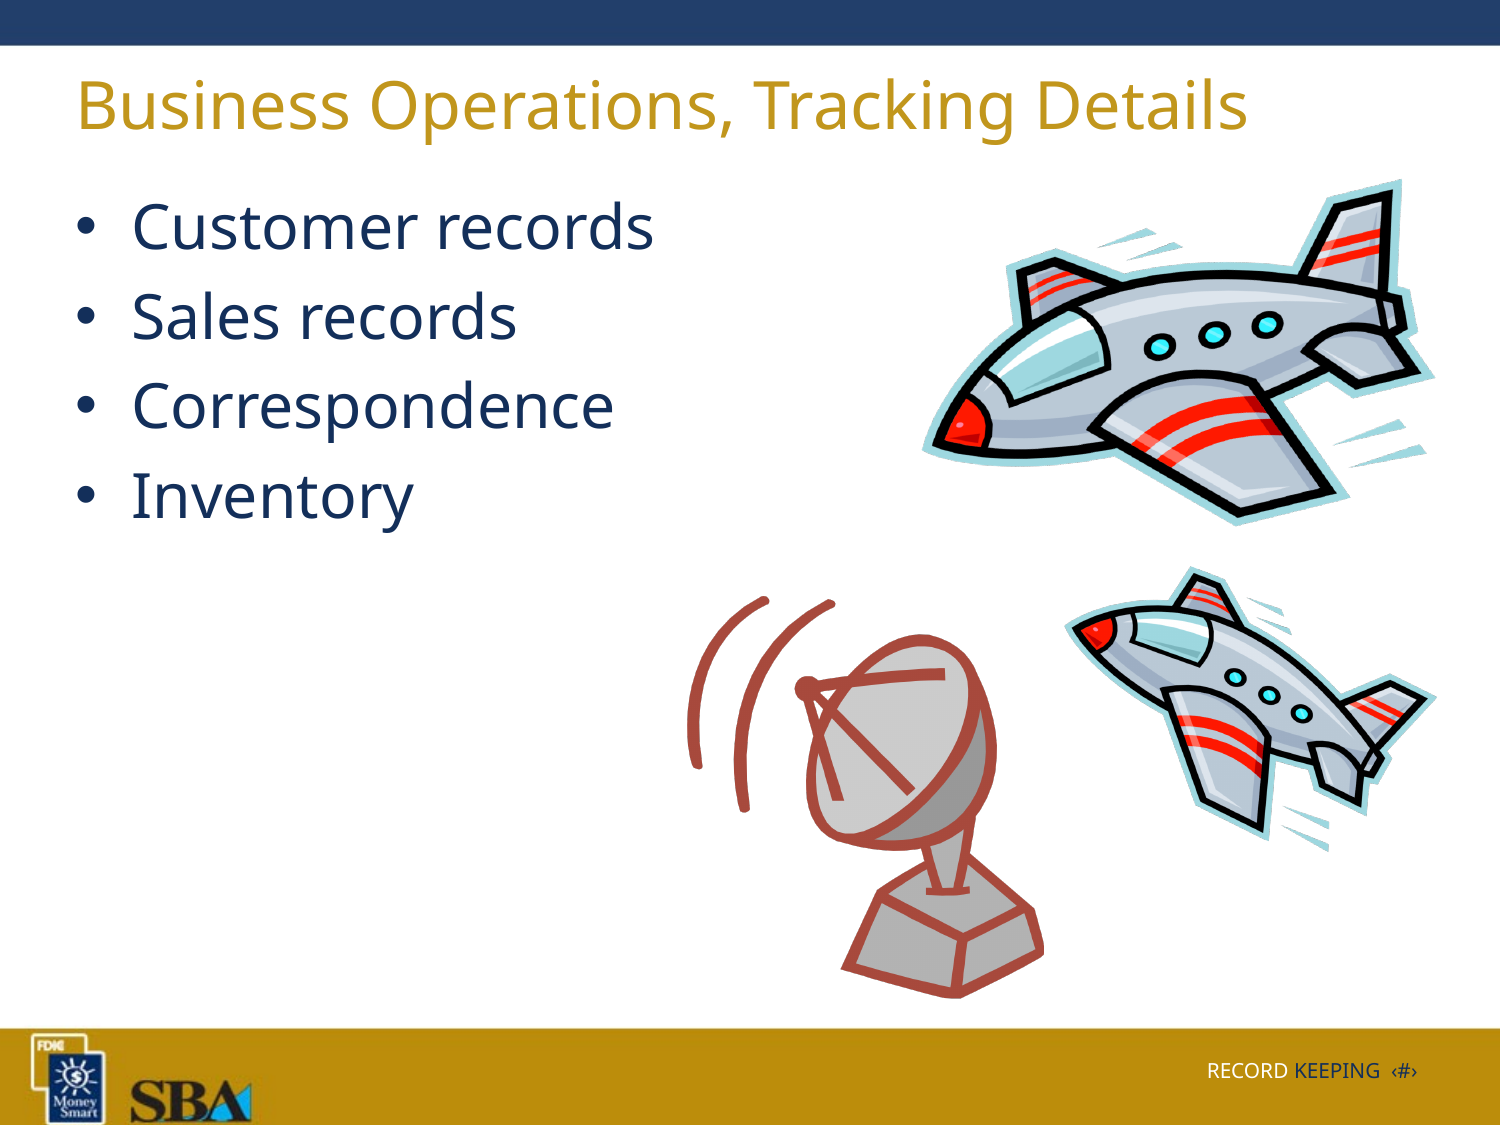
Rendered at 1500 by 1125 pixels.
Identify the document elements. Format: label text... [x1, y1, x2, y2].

title Business Operations, Tracking Details [74, 61, 1500, 163]
list Customer records Sales records Correspondence Inventory [74, 186, 815, 888]
picture [0, 0, 1500, 1125]
